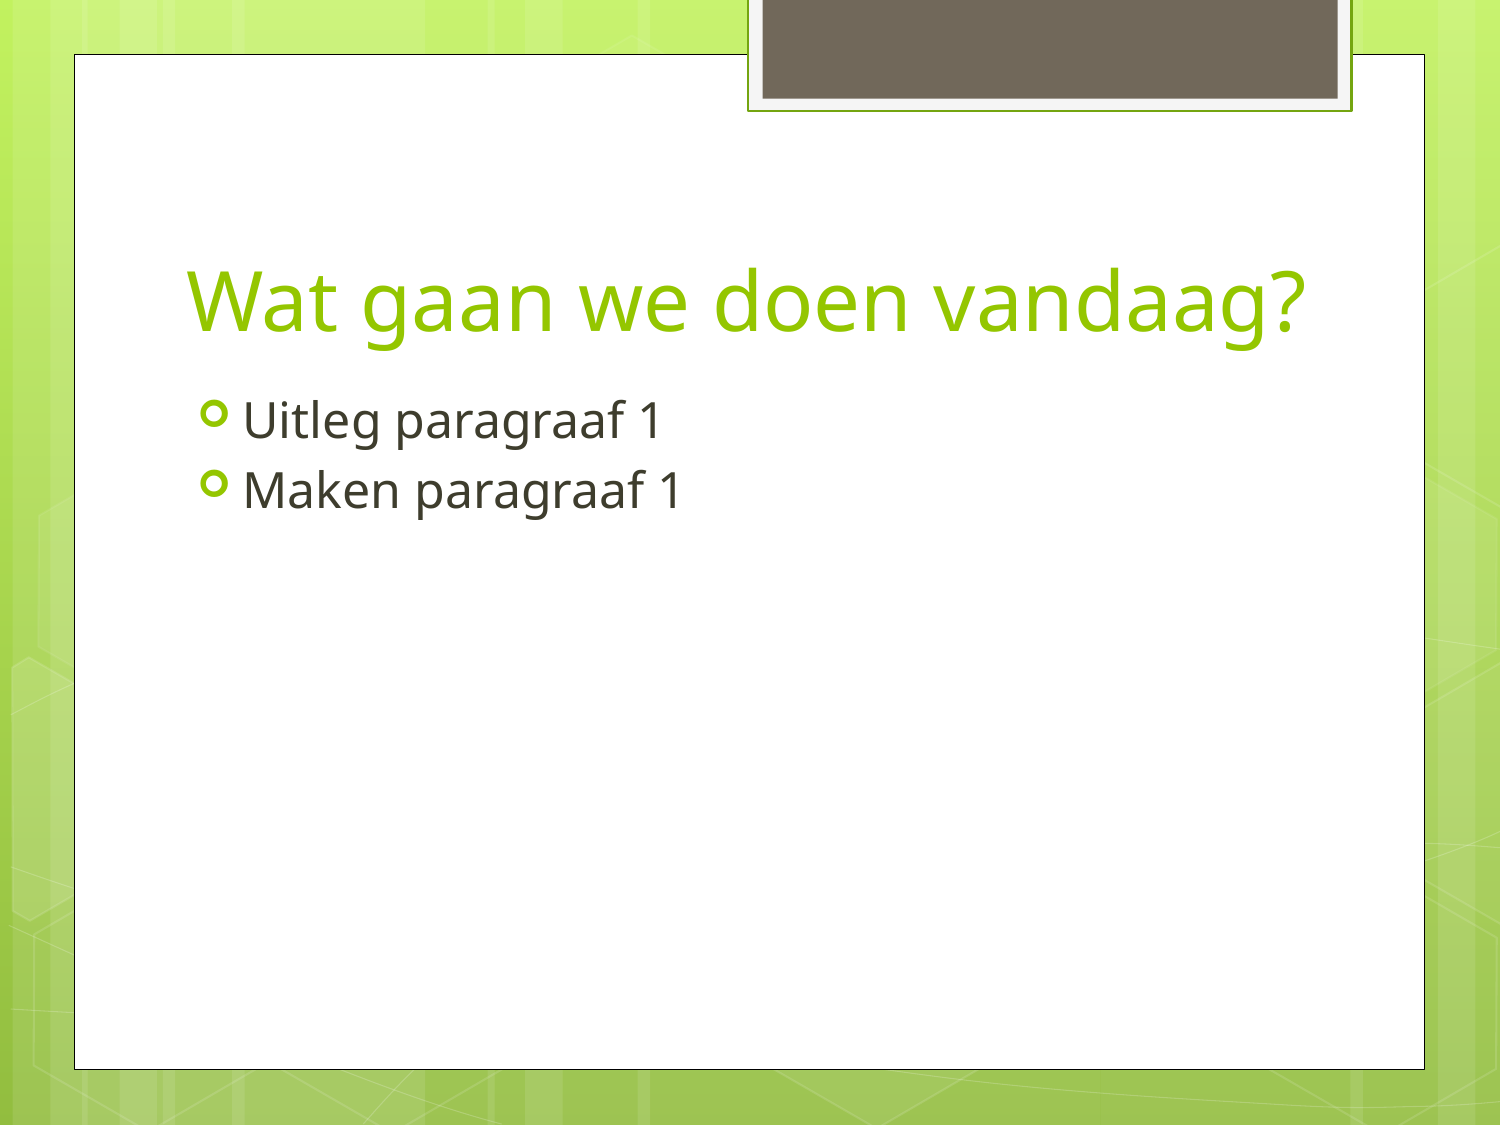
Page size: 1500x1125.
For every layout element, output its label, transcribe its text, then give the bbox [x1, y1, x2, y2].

title Wat gaan we doen vandaag? [171, 168, 1324, 357]
list Uitleg paragraaf 1 Maken paragraaf 1 [171, 381, 1283, 957]
